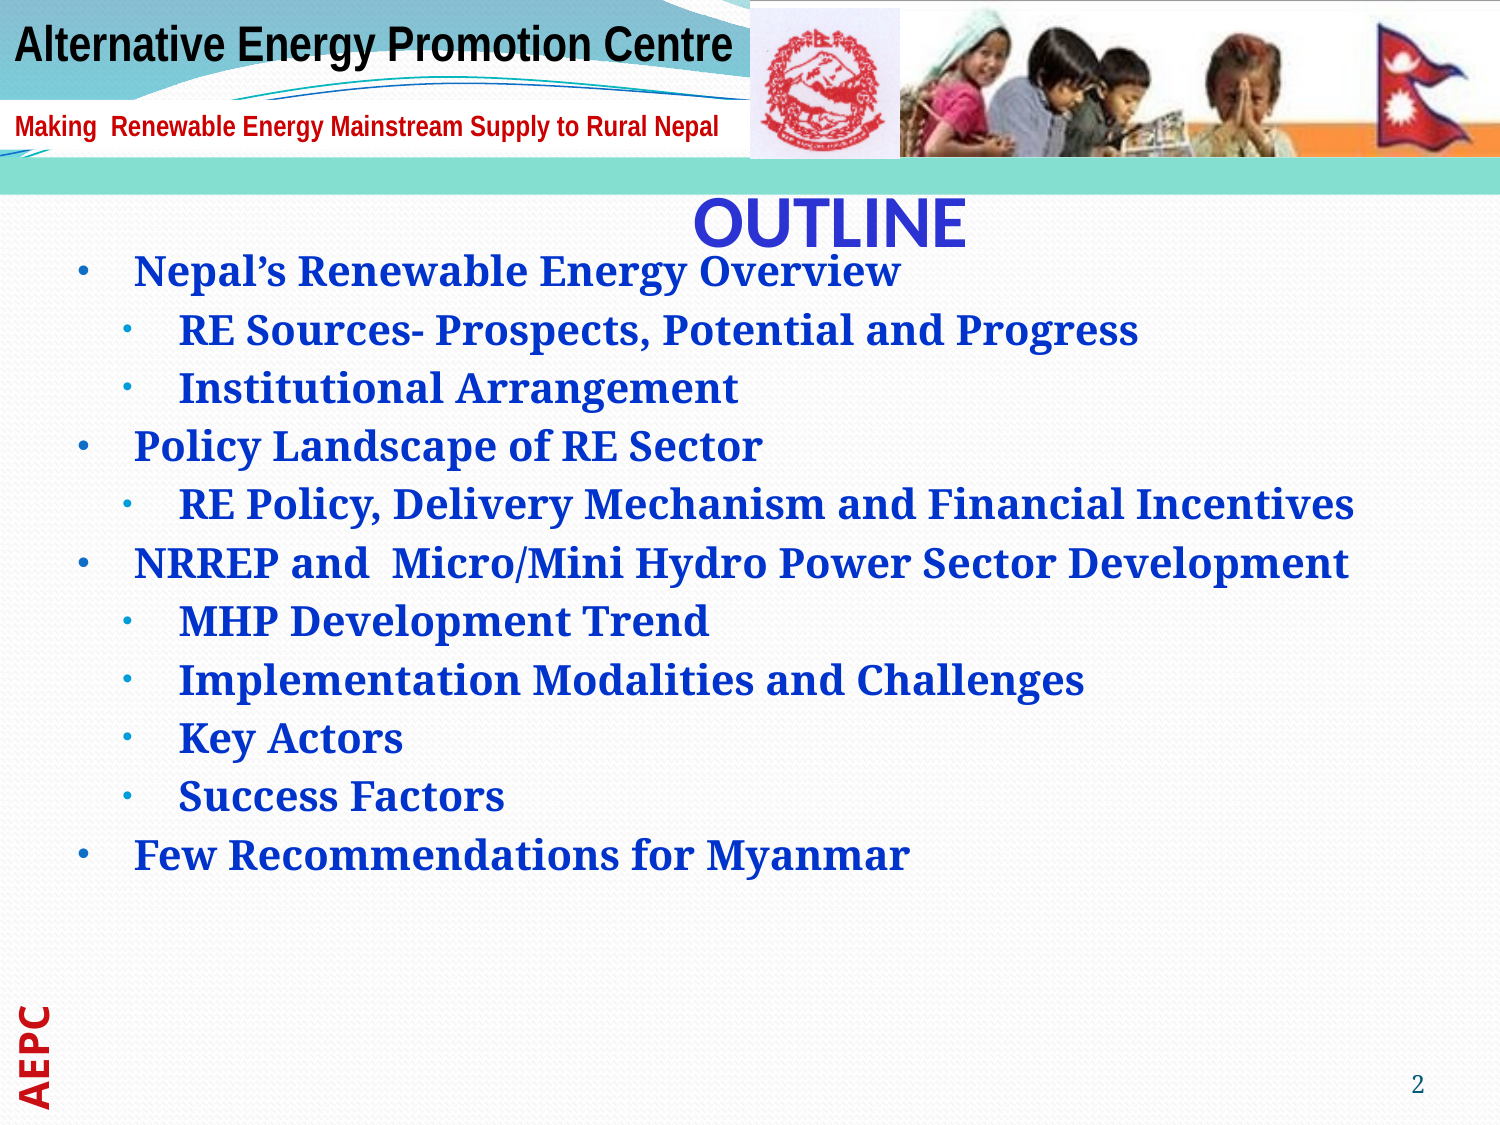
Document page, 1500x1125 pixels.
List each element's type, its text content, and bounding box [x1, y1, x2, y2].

picture [750, 0, 1500, 137]
slide_number 2 [1299, 1042, 1425, 1103]
title Outline [149, 137, 1500, 263]
list Nepal’s Renewable Energy Overview RE Sources- Prospects, Potential and Progress Institutional Arrangement Policy Landscape of RE Sector RE Policy, Delivery Mechanism and Financial Incentives NRREP and Micro/Mini Hydro Power Sector Development MHP Development Trend Implementation Modalities and Challenges Key Actors Success Factors Few Recommendations for Myanmar [62, 237, 1488, 1026]
